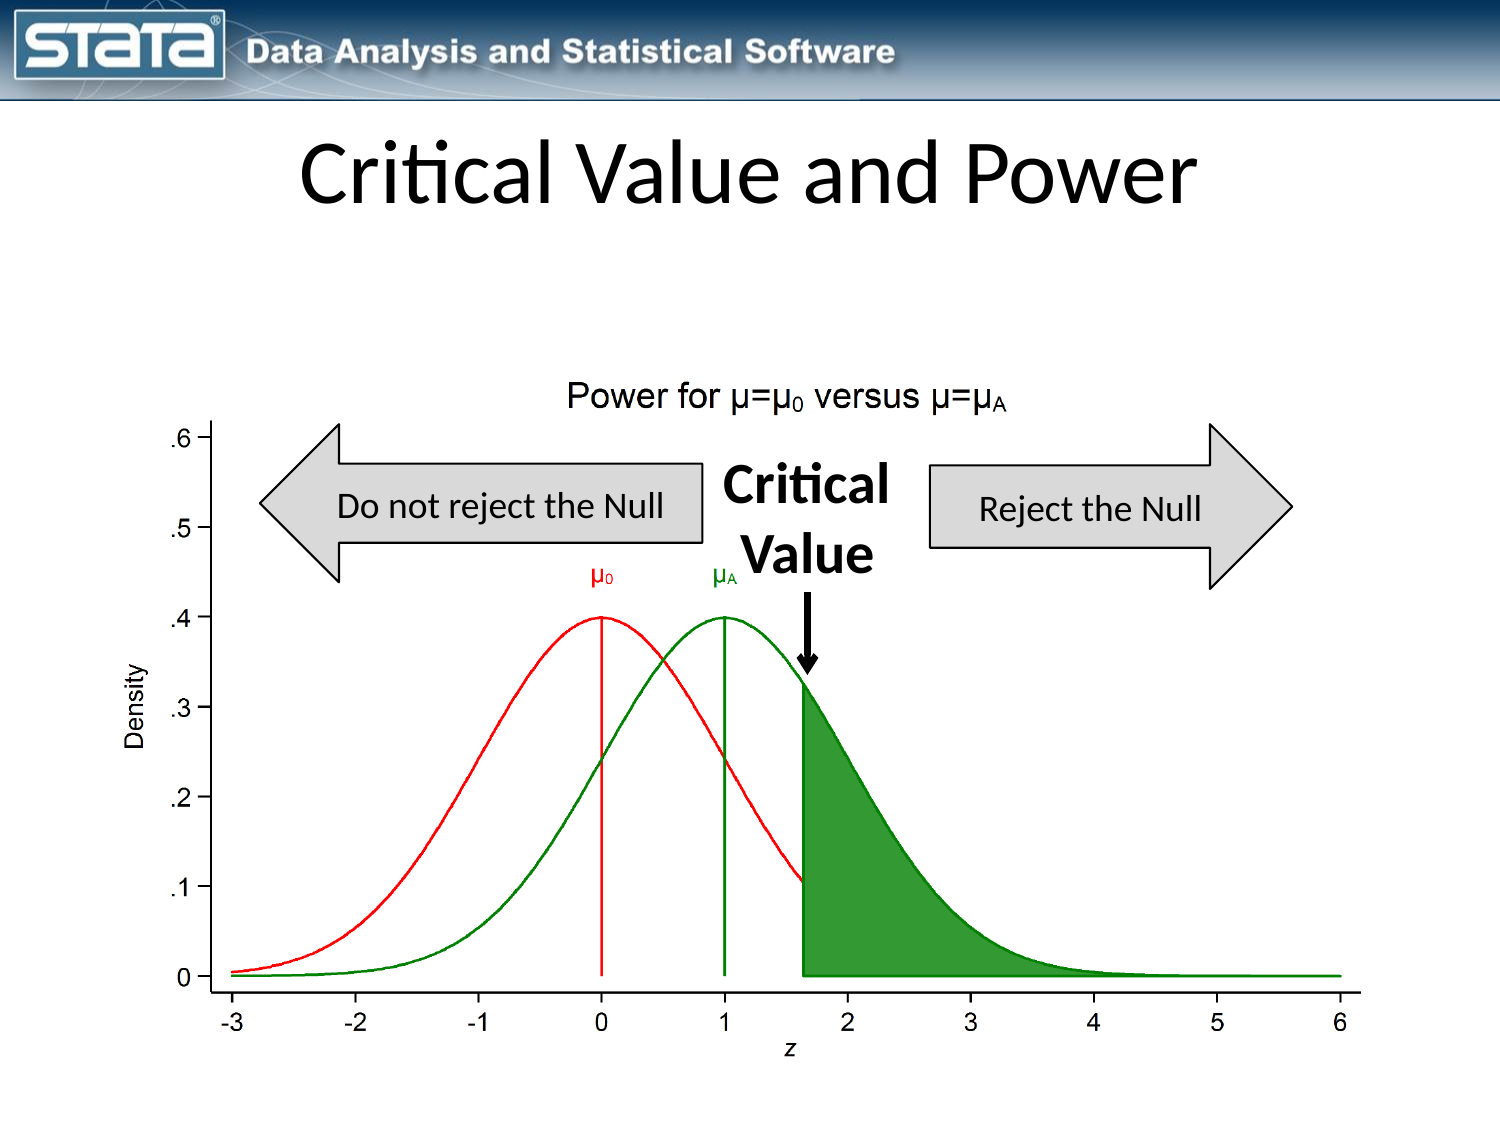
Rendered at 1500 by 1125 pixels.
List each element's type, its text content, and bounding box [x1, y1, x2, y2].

picture [0, 0, 1500, 102]
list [74, 349, 1396, 1093]
title Critical Value and Power [75, 109, 1425, 233]
